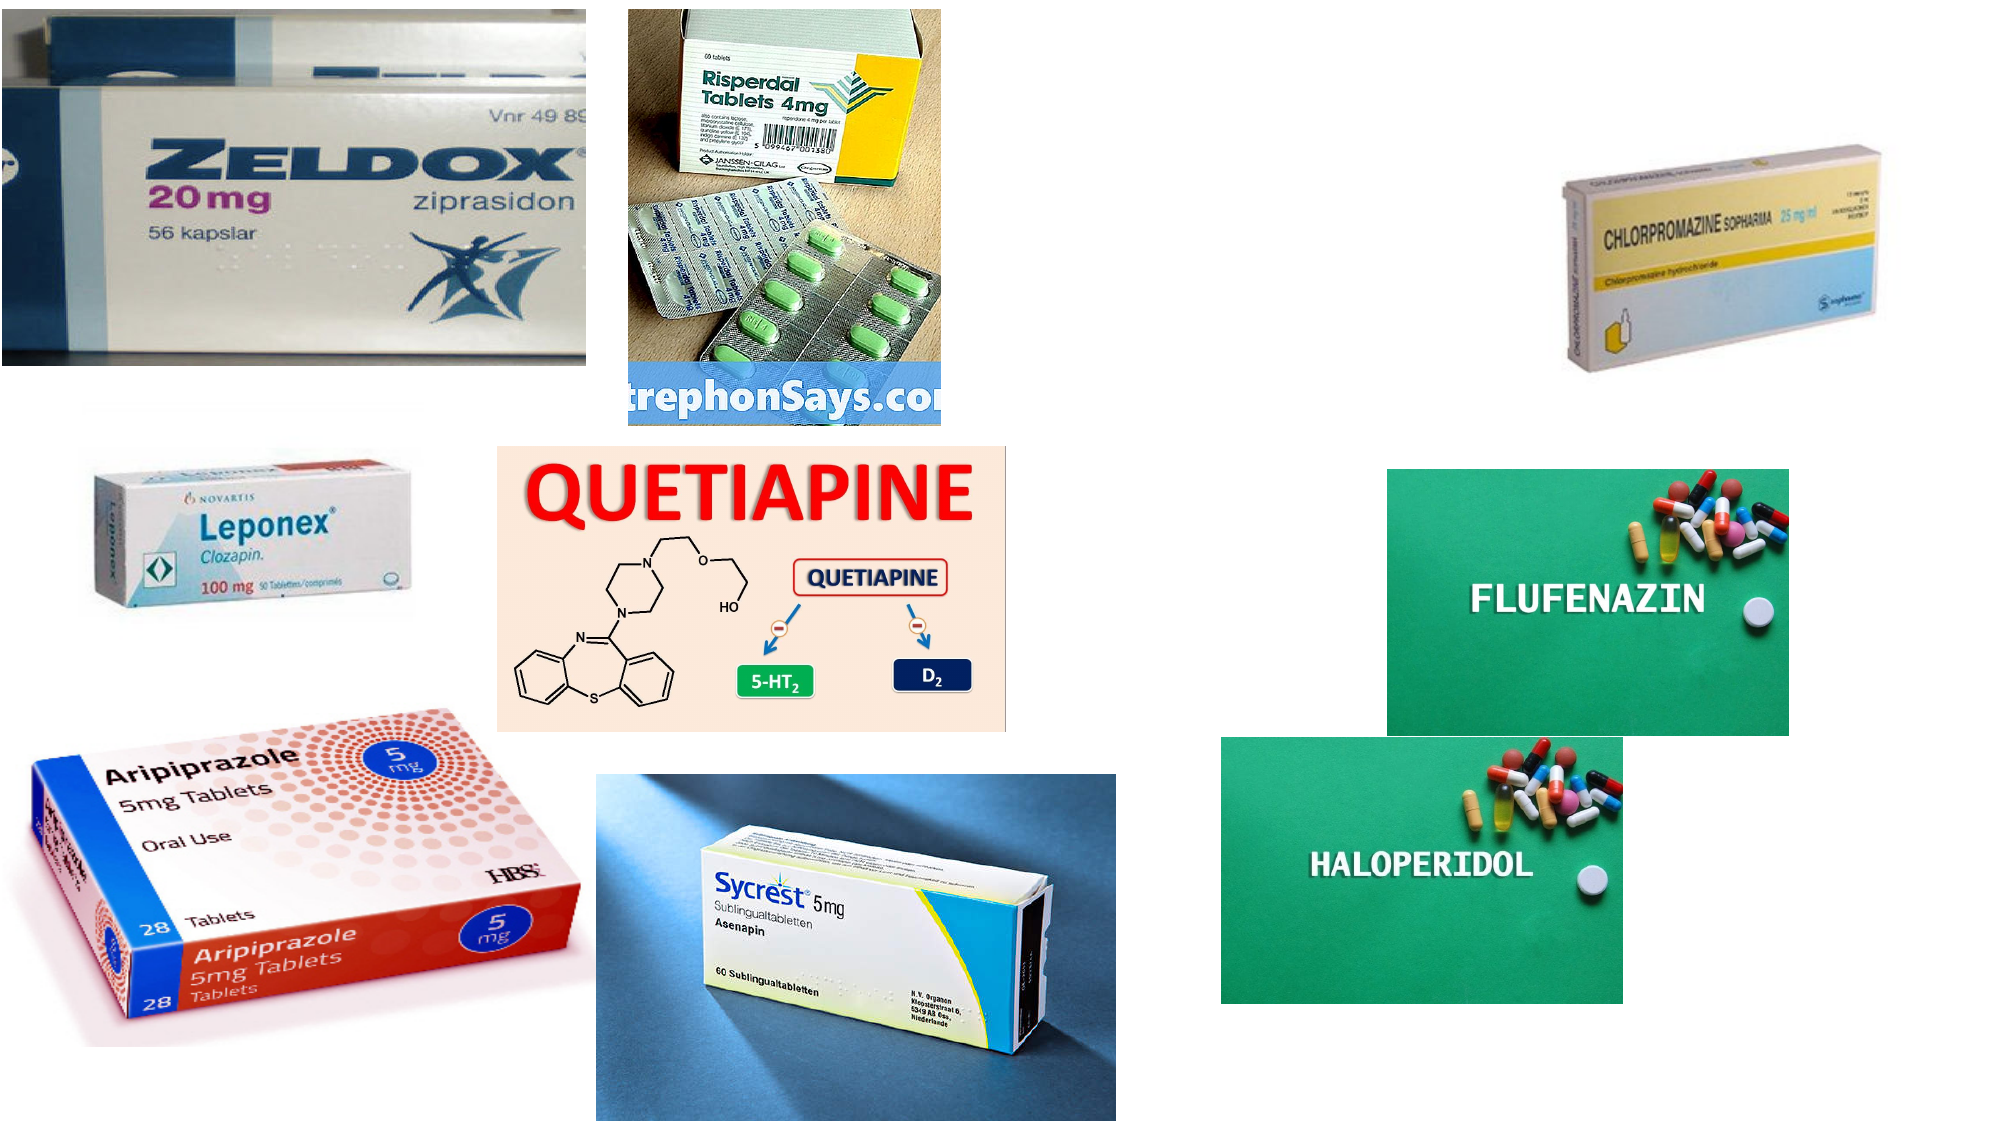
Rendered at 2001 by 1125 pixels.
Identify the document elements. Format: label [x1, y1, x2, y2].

picture [1499, 96, 1938, 409]
picture [0, 392, 1116, 1121]
list [1387, 469, 1789, 736]
picture [628, 9, 941, 426]
picture [1221, 737, 1623, 1004]
picture [2, 9, 586, 366]
